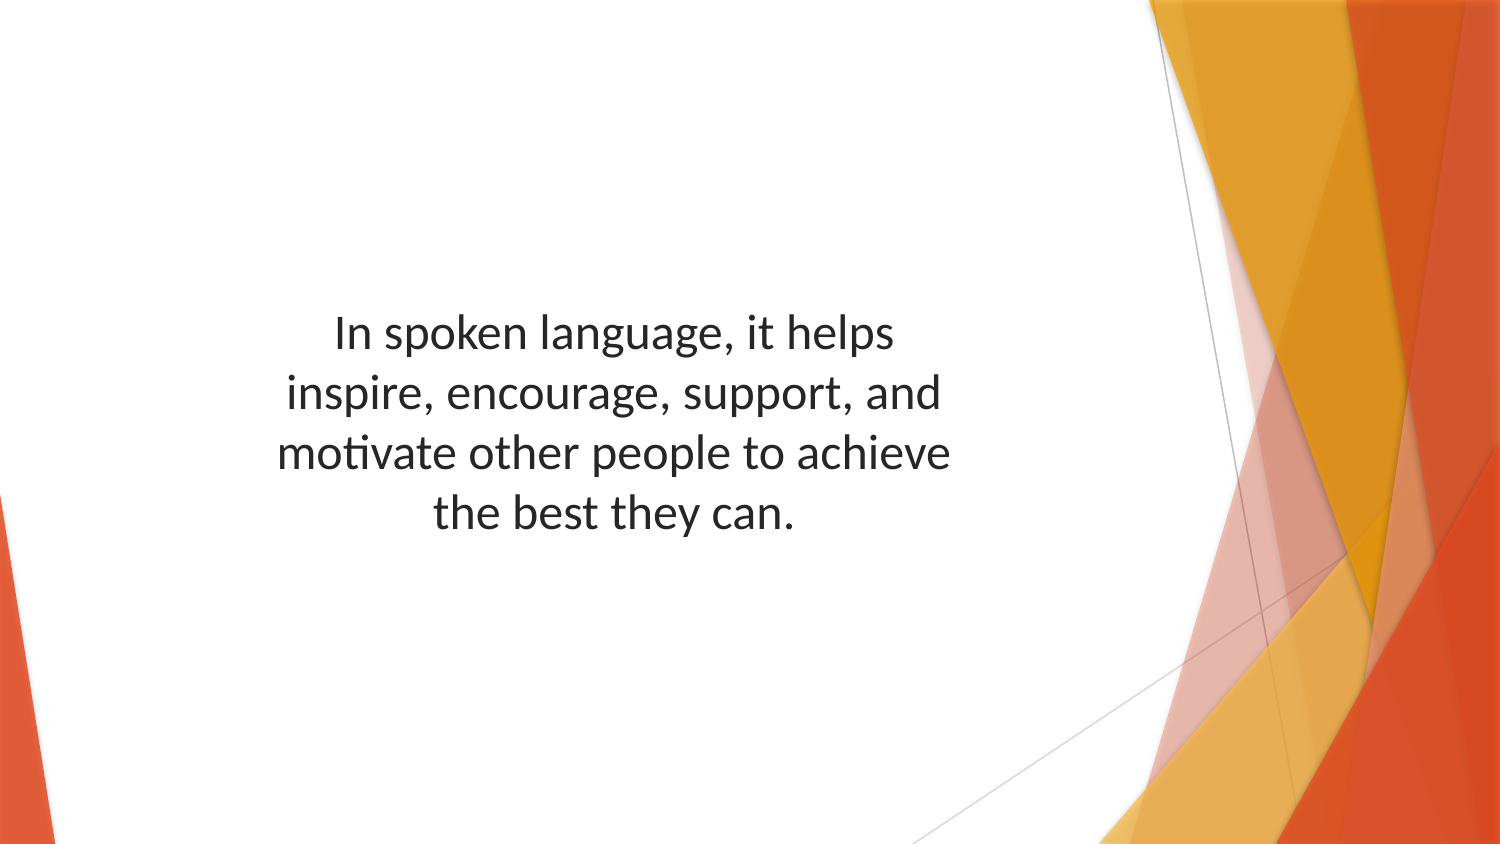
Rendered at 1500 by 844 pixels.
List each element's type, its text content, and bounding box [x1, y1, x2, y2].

list In spoken language, it helps inspire, encourage, support, and motivate other people to achieve the best they can. [253, 291, 975, 812]
